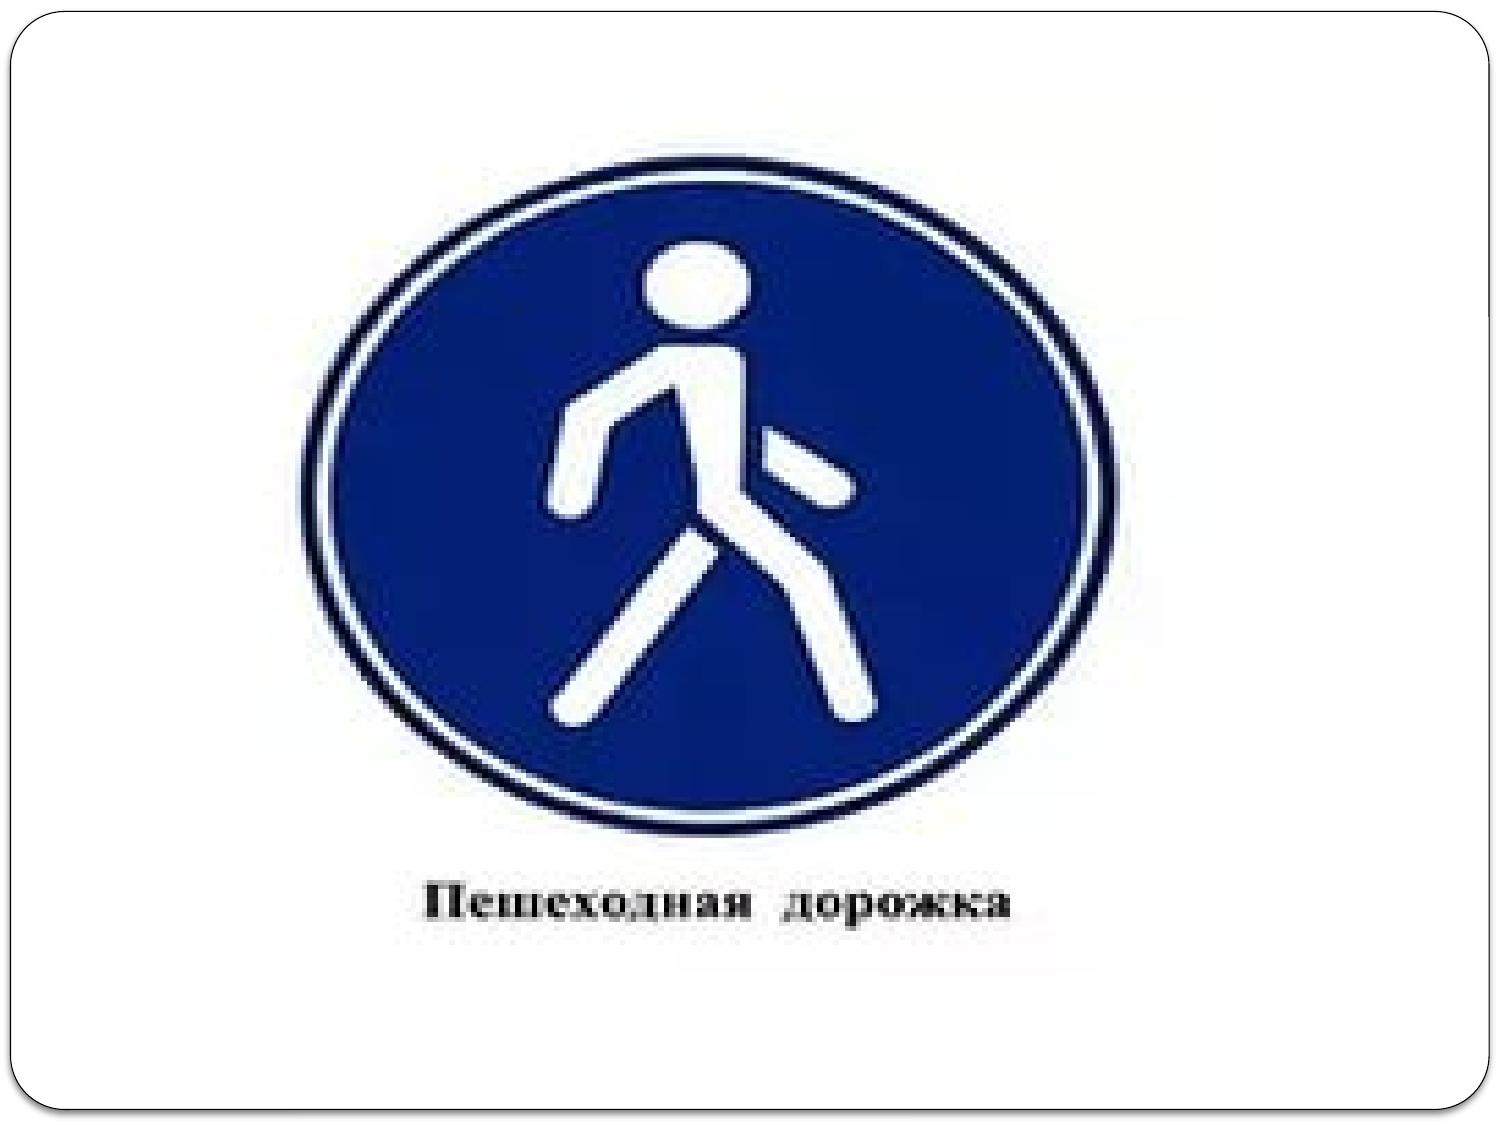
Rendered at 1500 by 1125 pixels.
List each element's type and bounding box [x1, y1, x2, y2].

picture [175, 93, 1219, 973]
